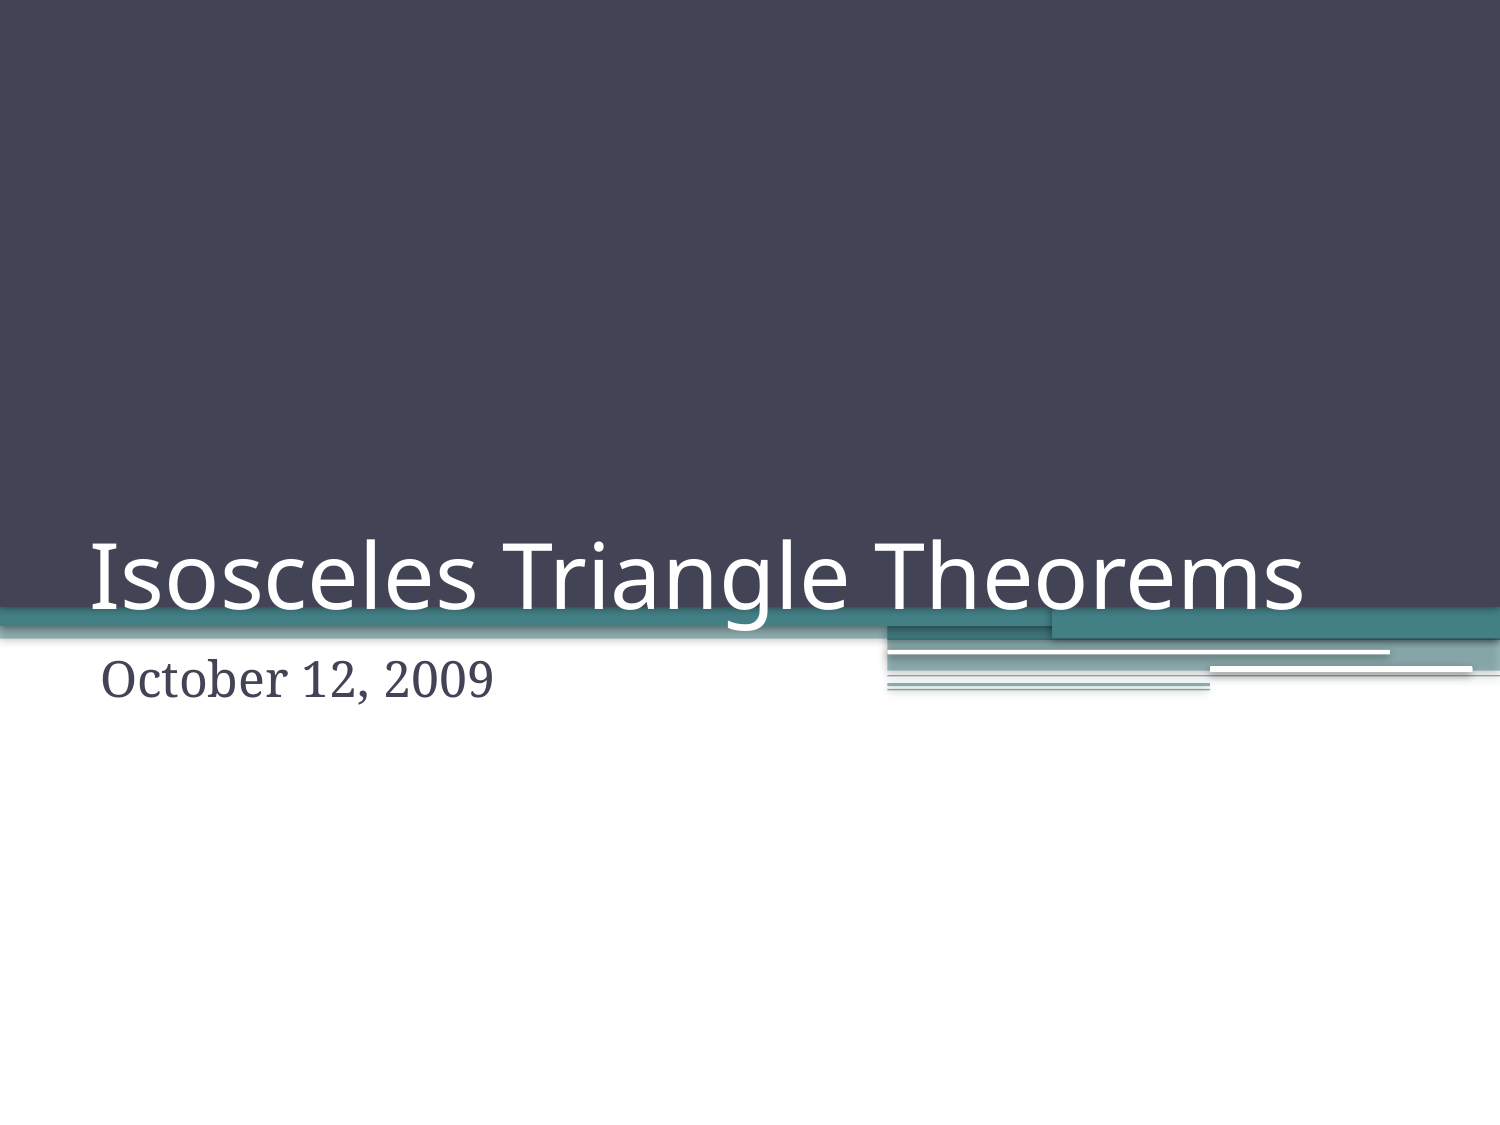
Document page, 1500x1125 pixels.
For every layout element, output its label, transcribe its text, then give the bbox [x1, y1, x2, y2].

subtitle October 12, 2009 [75, 639, 888, 928]
title Isosceles Triangle Theorems [75, 394, 1463, 636]
